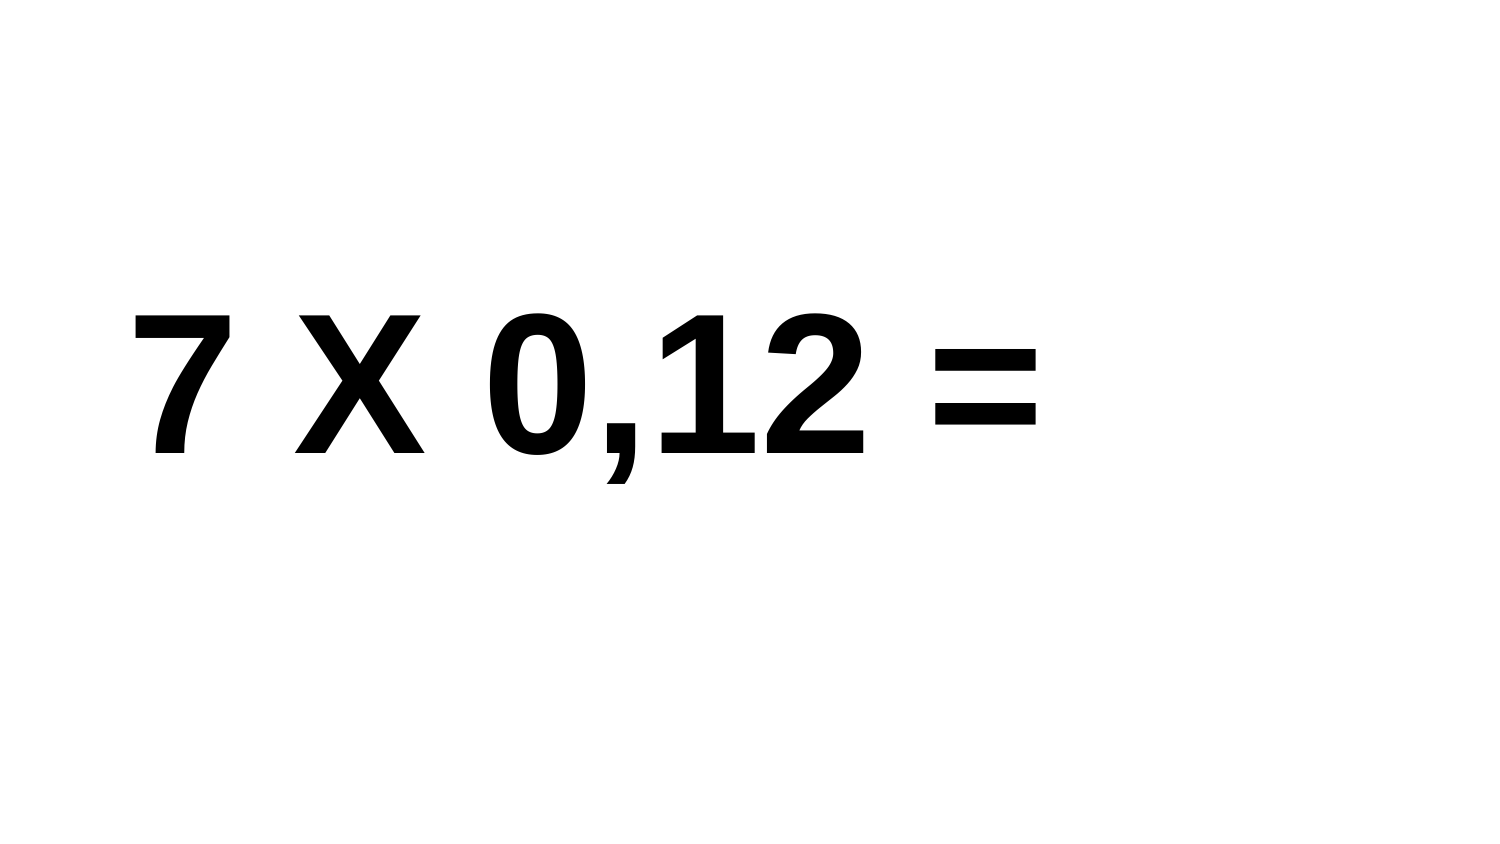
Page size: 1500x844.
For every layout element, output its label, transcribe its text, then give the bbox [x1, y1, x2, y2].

text_box 7 X 0,12 = [112, 318, 1388, 509]
